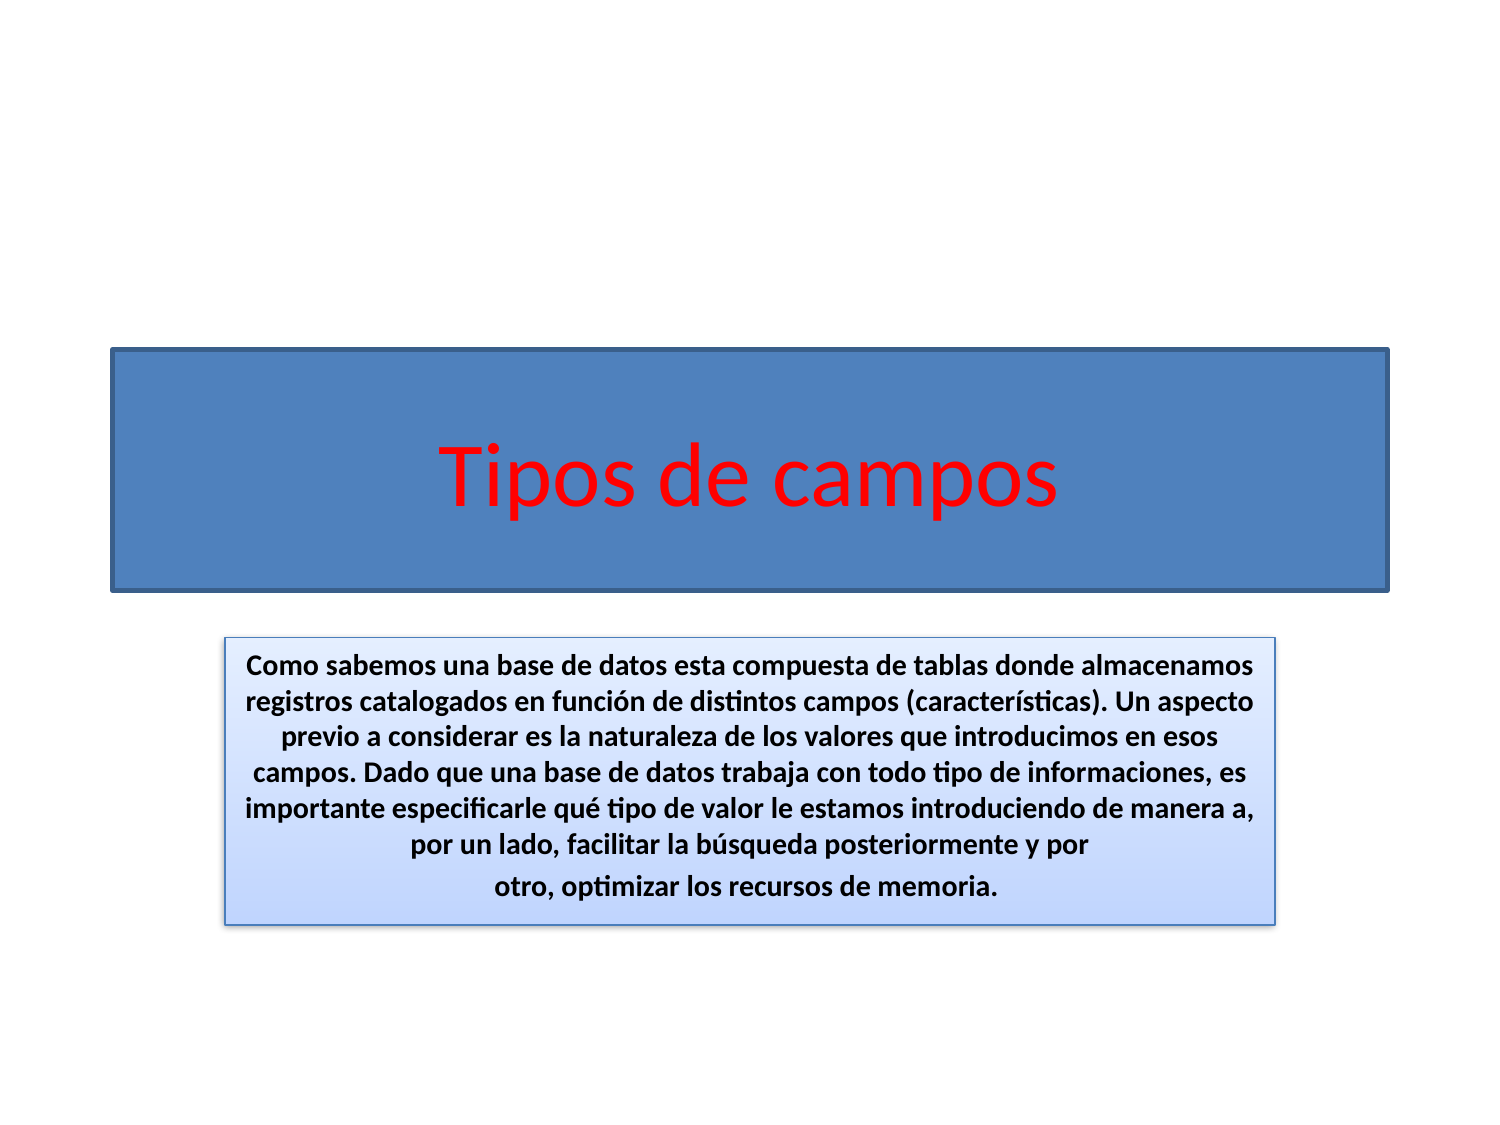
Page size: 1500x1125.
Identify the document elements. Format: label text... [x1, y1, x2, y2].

title Tipos de campos [110, 347, 1390, 593]
subtitle Como sabemos una base de datos esta compuesta de tablas donde almacenamos registros catalogados en función de distintos campos (características). Un aspecto previo a considerar es la naturaleza de los valores que introducimos en esos campos. Dado que una base de datos trabaja con todo tipo de informaciones, es importante especificarle qué tipo de valor le estamos introduciendo de manera a, por un lado, facilitar la búsqueda posteriormente y por otro, optimizar los recursos de memoria. [224, 637, 1276, 926]
